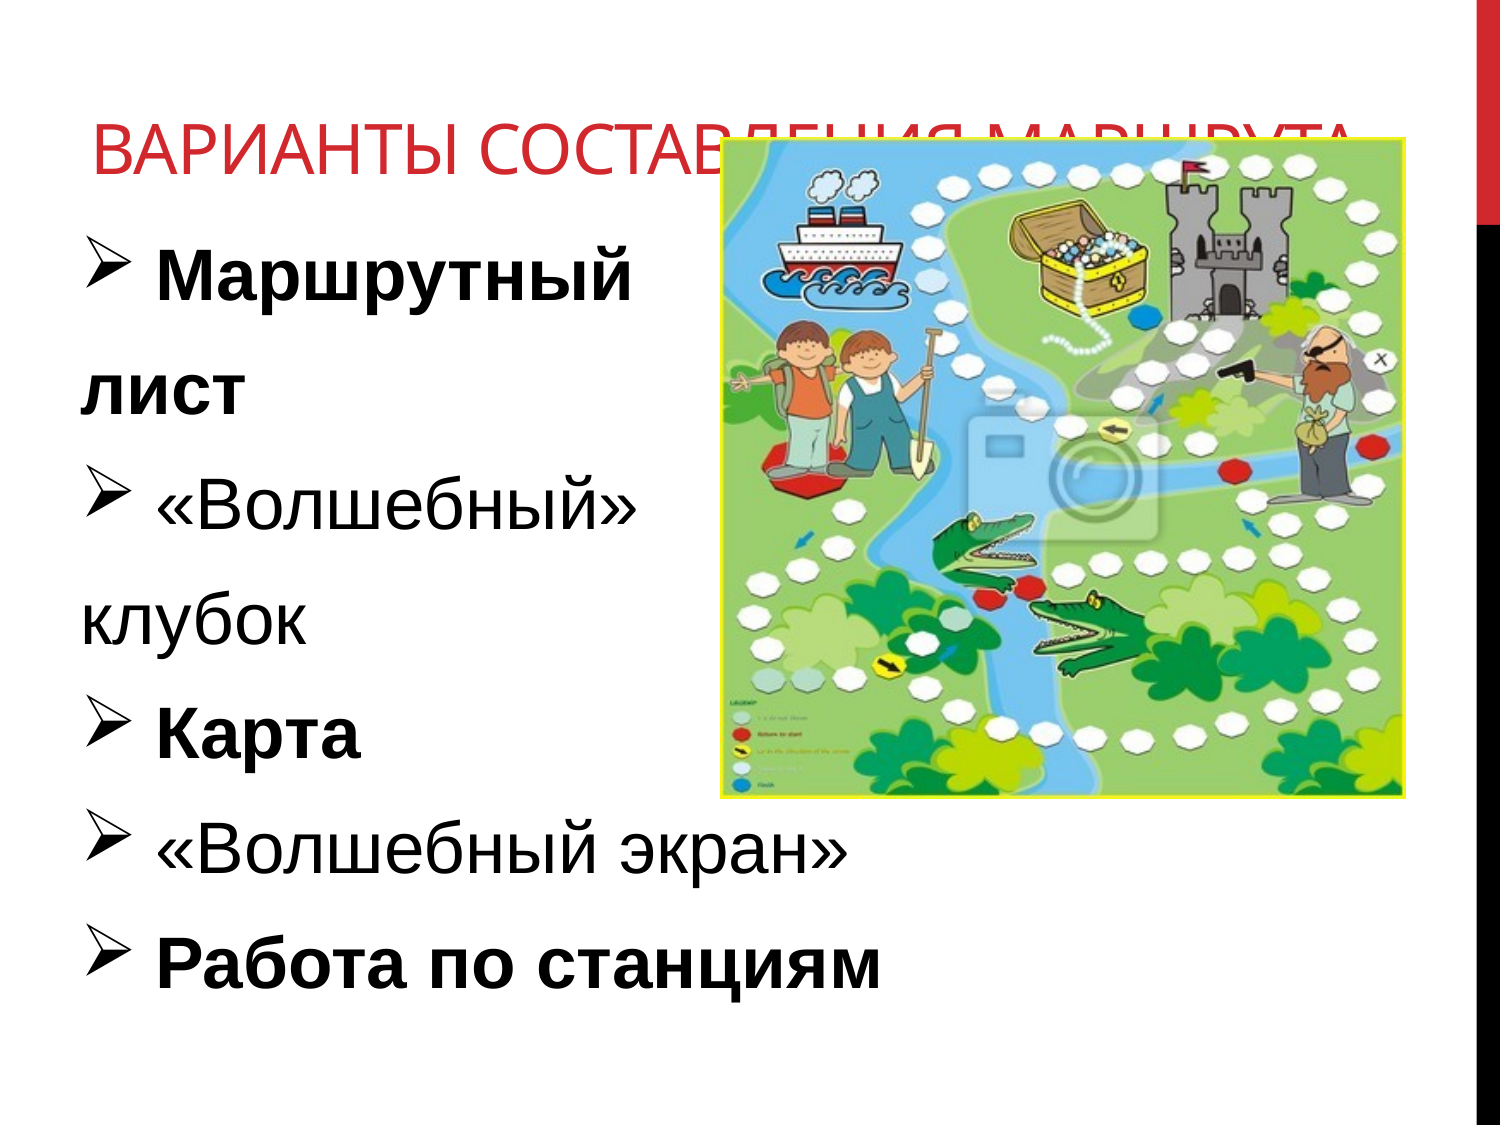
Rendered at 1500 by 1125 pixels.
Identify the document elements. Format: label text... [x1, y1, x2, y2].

picture [719, 136, 1407, 800]
title Варианты составления маршрута [75, 25, 1412, 197]
list Маршрутный лист «Волшебный» клубок Карта «Волшебный экран» Работа по станциям [64, 219, 975, 1083]
